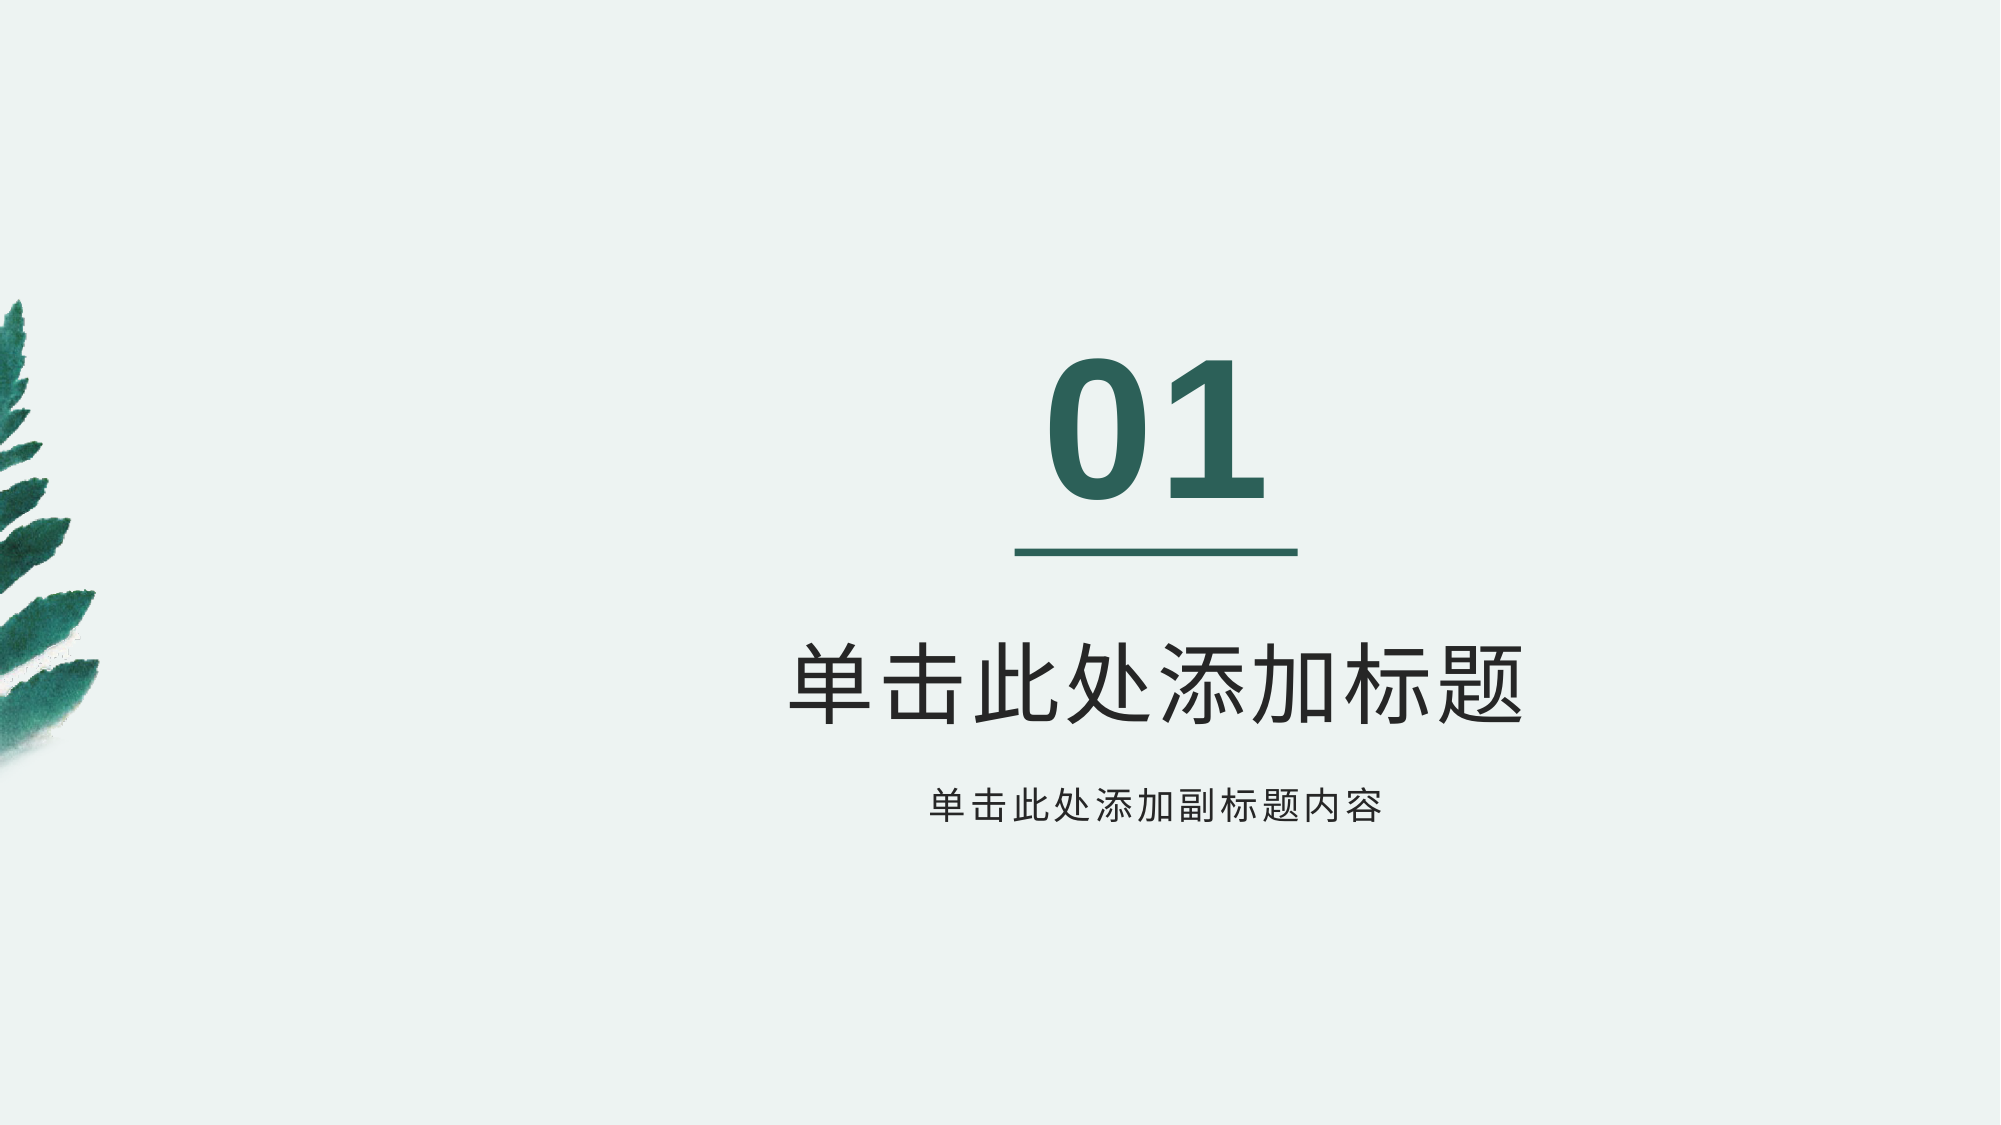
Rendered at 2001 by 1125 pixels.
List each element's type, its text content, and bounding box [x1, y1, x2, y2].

picture [0, 229, 334, 896]
text_box 01 [957, 254, 1355, 549]
title 单击此处添加标题 [683, 605, 1630, 743]
text_box [1014, 548, 1299, 557]
subtitle 单击此处添加副标题内容 [683, 776, 1630, 871]
